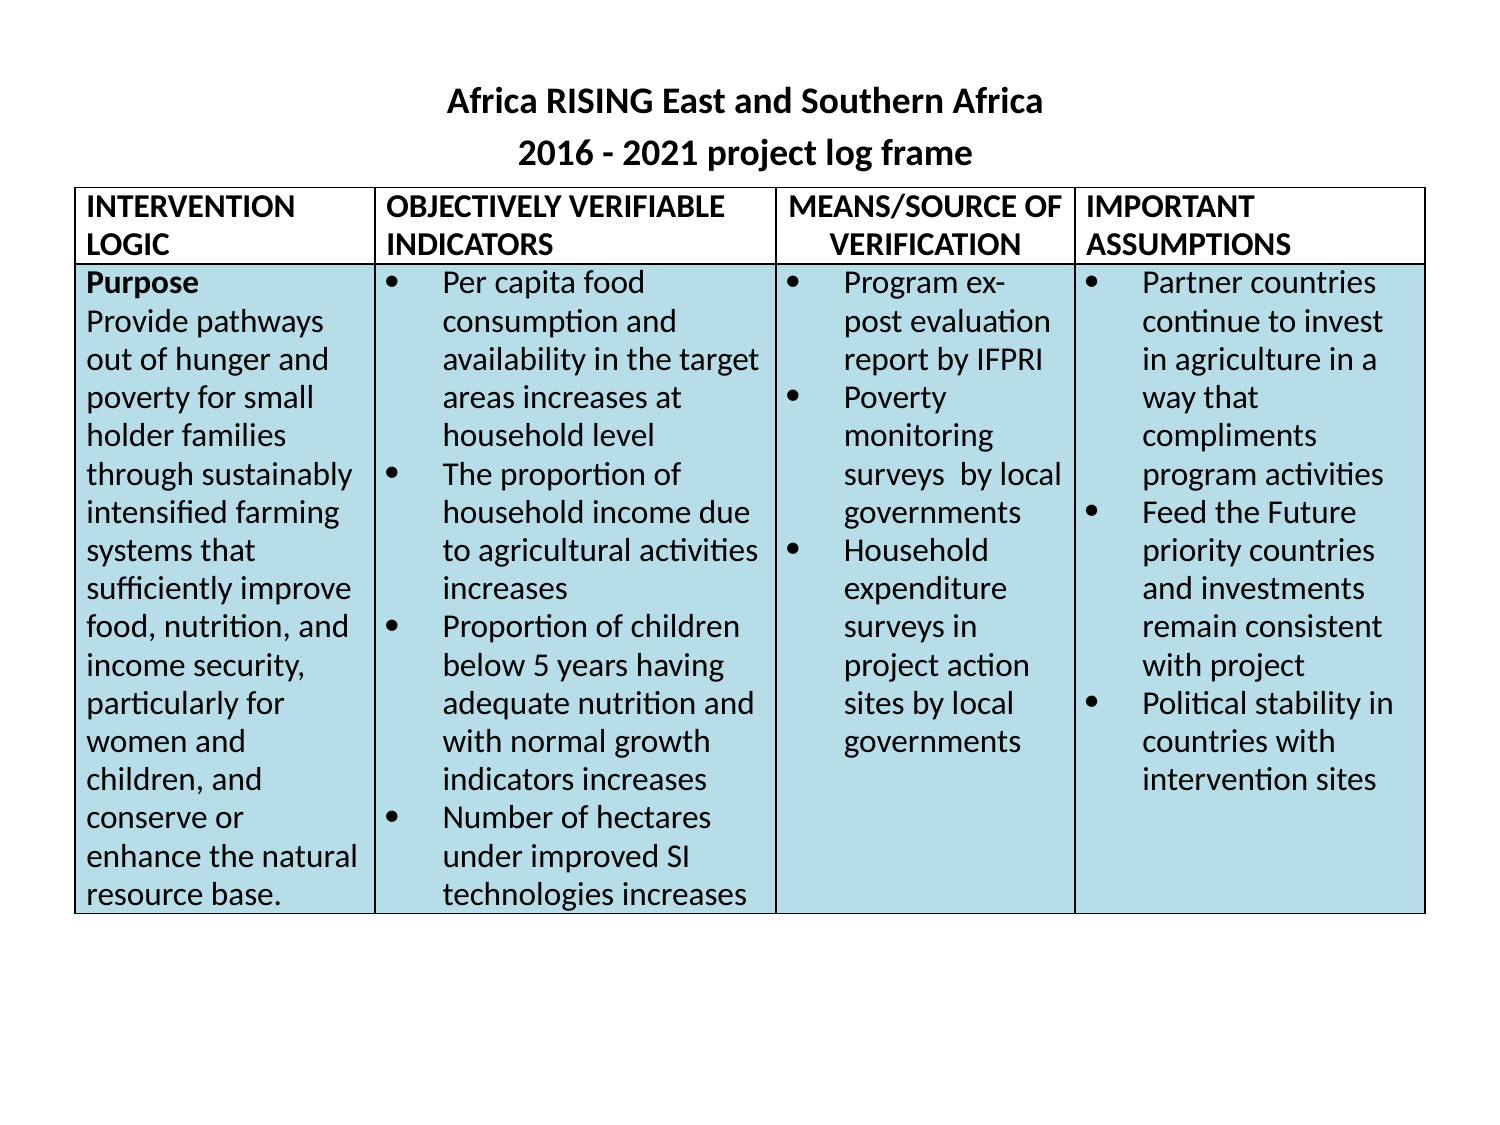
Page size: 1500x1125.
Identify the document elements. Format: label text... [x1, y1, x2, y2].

table_cell Partner countries continue to invest in agriculture in a way that compliments program activities Feed the Future priority countries and investments remain consistent with project Political stability in countries with intervention sites [1076, 265, 1424, 913]
table_header OBJECTIVELY VERIFIABLE INDICATORS [376, 188, 775, 263]
table_header MEANS/SOURCE OF VERIFICATION [777, 188, 1074, 263]
table_cell Per capita food consumption and availability in the target areas increases at household level The proportion of household income due to agricultural activities increases Proportion of children below 5 years having adequate nutrition and with normal growth indicators increases Number of hectares under improved SI technologies increases [376, 265, 775, 913]
table_header INTERVENTION LOGIC [76, 188, 374, 263]
table_cell Program ex-post evaluation report by IFPRI Poverty monitoring surveys by local governments Household expenditure surveys in project action sites by local governments [777, 265, 1074, 913]
table_header IMPORTANT ASSUMPTIONS [1076, 188, 1424, 263]
table_cell Purpose Provide pathways out of hunger and poverty for small holder families through sustainably intensified farming systems that sufficiently improve food, nutrition, and income security, particularly for women and children, and conserve or enhance the natural resource base. [76, 265, 374, 913]
text_box Africa RISING East and Southern Africa 2016 - 2021 project log frame [374, 62, 1125, 181]
